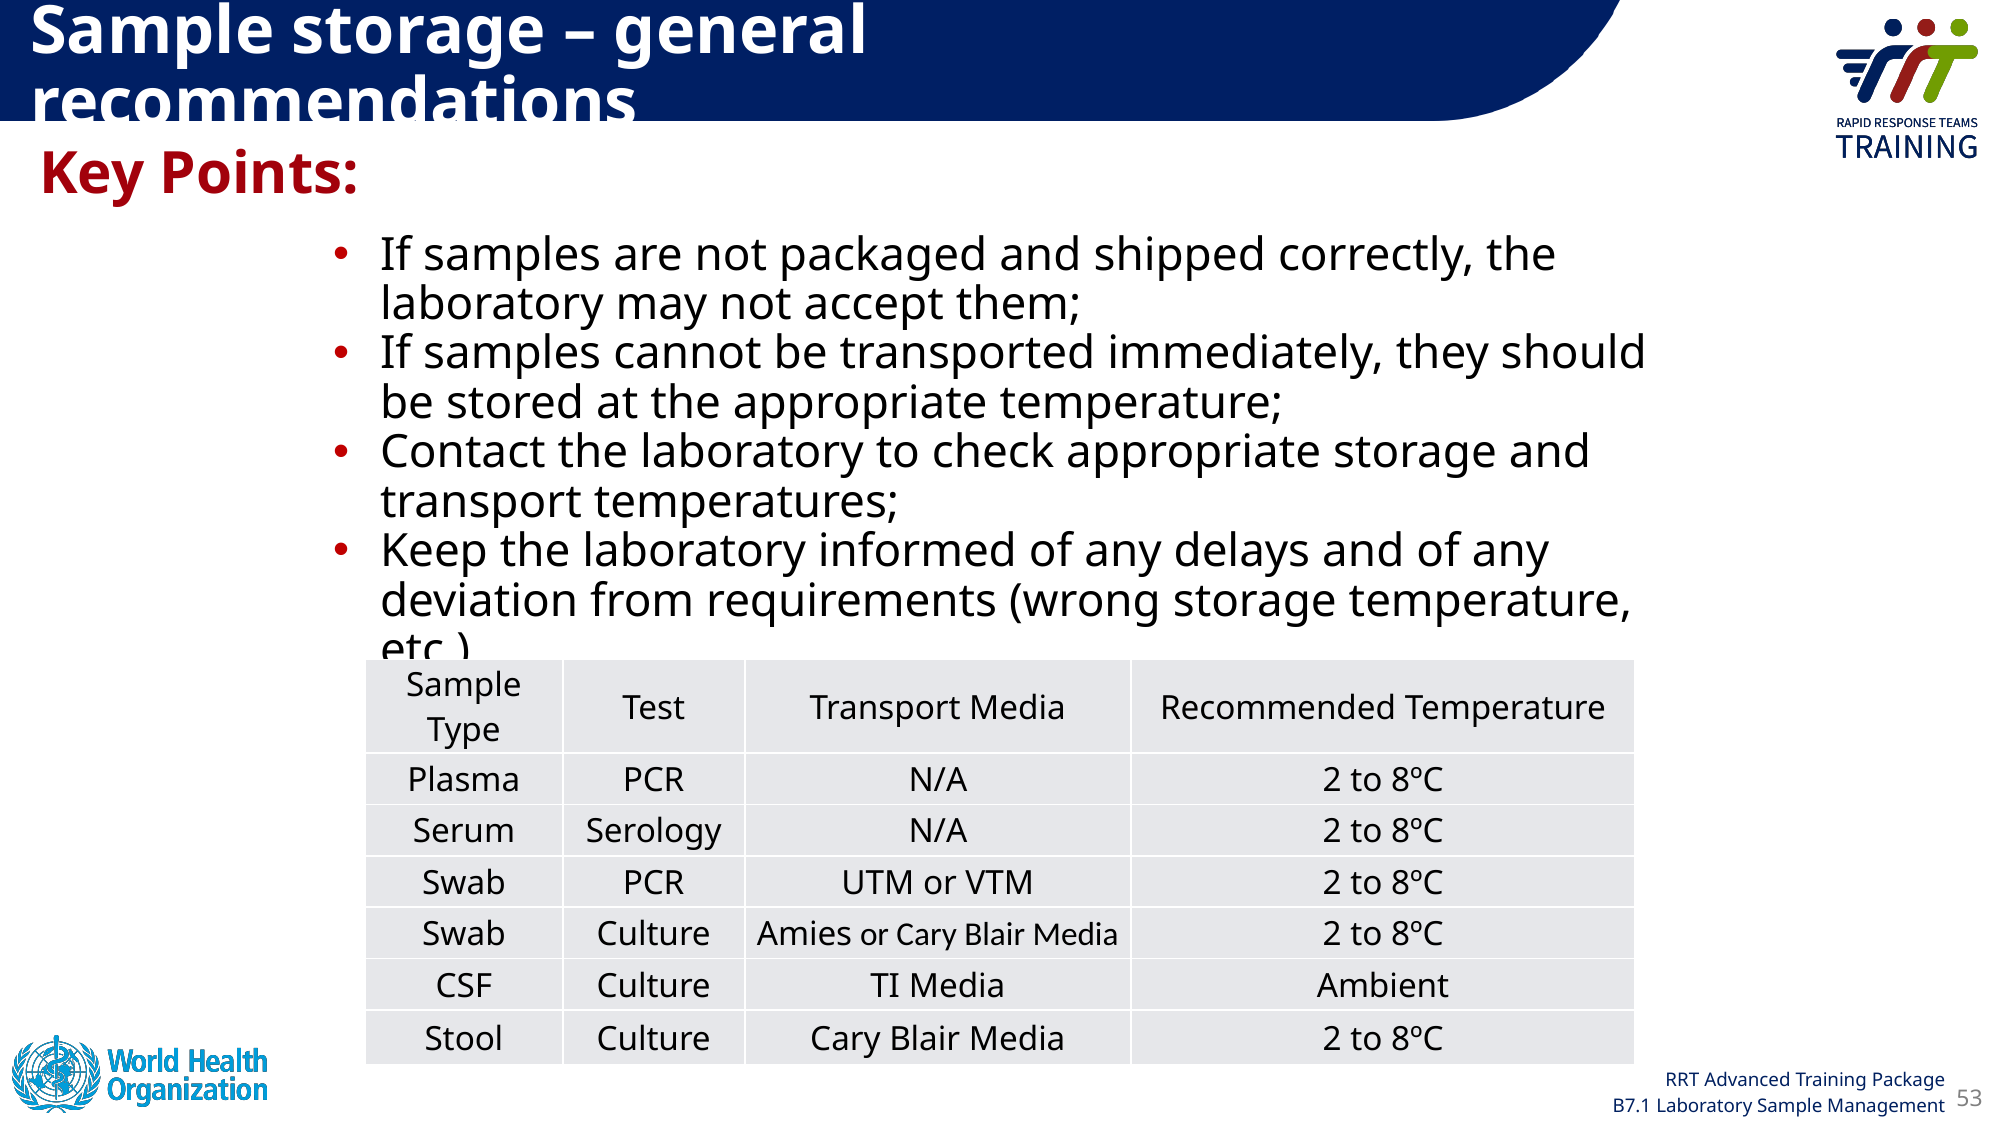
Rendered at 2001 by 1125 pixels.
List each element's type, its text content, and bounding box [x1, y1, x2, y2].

table_cell Stool [366, 1011, 562, 1064]
table_cell Culture [564, 908, 744, 958]
picture [30, 1083, 37, 1091]
table_header Recommended Temperature [1132, 660, 1634, 752]
table_cell UTM or VTM [746, 857, 1130, 906]
table_cell PCR [564, 857, 744, 906]
picture [12, 1035, 54, 1068]
table_cell Serology [564, 805, 744, 855]
table_cell Amies or Cary Blair Media [746, 908, 1130, 958]
picture [50, 1108, 62, 1113]
table_header Sample Type [366, 660, 562, 752]
table_cell 2 to 8ºC [1132, 1011, 1634, 1064]
table_cell 2 to 8ºC [1132, 754, 1634, 804]
picture [22, 1062, 26, 1077]
text_box Key Points: [31, 135, 367, 214]
table_cell PCR [564, 754, 744, 804]
table_cell TI Media [746, 959, 1130, 1009]
picture [12, 1083, 48, 1113]
table_cell Swab [366, 857, 562, 906]
table_cell Plasma [366, 754, 562, 804]
table_cell Swab [366, 908, 562, 958]
picture [71, 1053, 90, 1091]
picture [34, 1054, 43, 1078]
table_cell Cary Blair Media [746, 1011, 1130, 1064]
list If samples are not packaged and shipped correctly, the laboratory may not accept them; If samples cannot be transported immediately, they should be stored at the appropriate temperature; Contact the laboratory to check appropriate storage and transport temperatures; Keep the laboratory informed of any delays and of any deviation from requirements (wrong storage temperature, etc.) [325, 222, 1675, 652]
table_cell 2 to 8ºC [1132, 908, 1634, 958]
table_cell Culture [564, 959, 744, 1009]
table_cell Culture [564, 1011, 744, 1064]
table_header Test [564, 660, 744, 752]
table_cell 2 to 8ºC [1132, 805, 1634, 855]
picture [24, 1054, 36, 1087]
picture [36, 1088, 78, 1105]
picture [40, 1062, 47, 1070]
picture [1835, 19, 1978, 167]
picture [46, 1056, 54, 1062]
picture [59, 1035, 267, 1113]
text_box Sample storage – general recommendations [22, 15, 1385, 122]
table_cell N/A [746, 754, 1130, 804]
table_header Transport Media [746, 660, 1130, 752]
table_cell N/A [746, 805, 1130, 855]
table_cell 2 to 8ºC [1132, 857, 1634, 906]
table_cell CSF [366, 959, 562, 1009]
table_cell Ambient [1132, 959, 1634, 1009]
picture [0, 0, 1643, 121]
table_cell Serum [366, 805, 562, 855]
